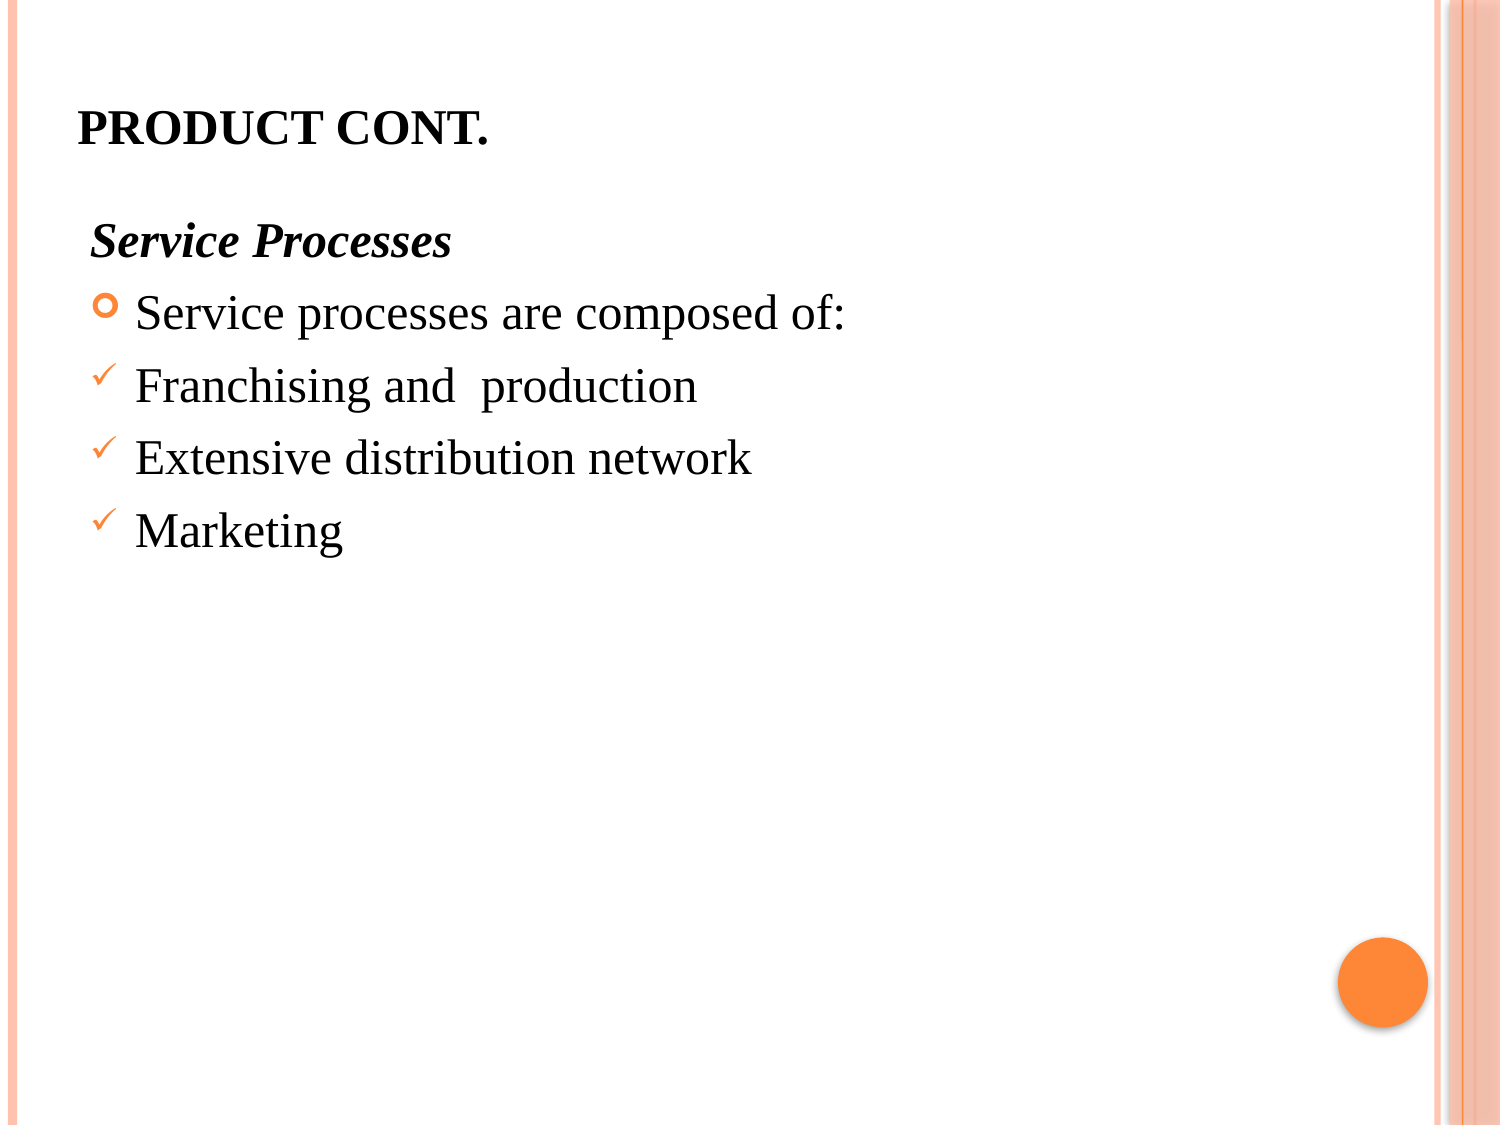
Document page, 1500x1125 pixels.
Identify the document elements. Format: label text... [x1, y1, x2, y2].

list Service Processes Service processes are composed of: Franchising and production Extensive distribution network Marketing [75, 200, 1425, 943]
title Product Cont. [62, 62, 1413, 163]
